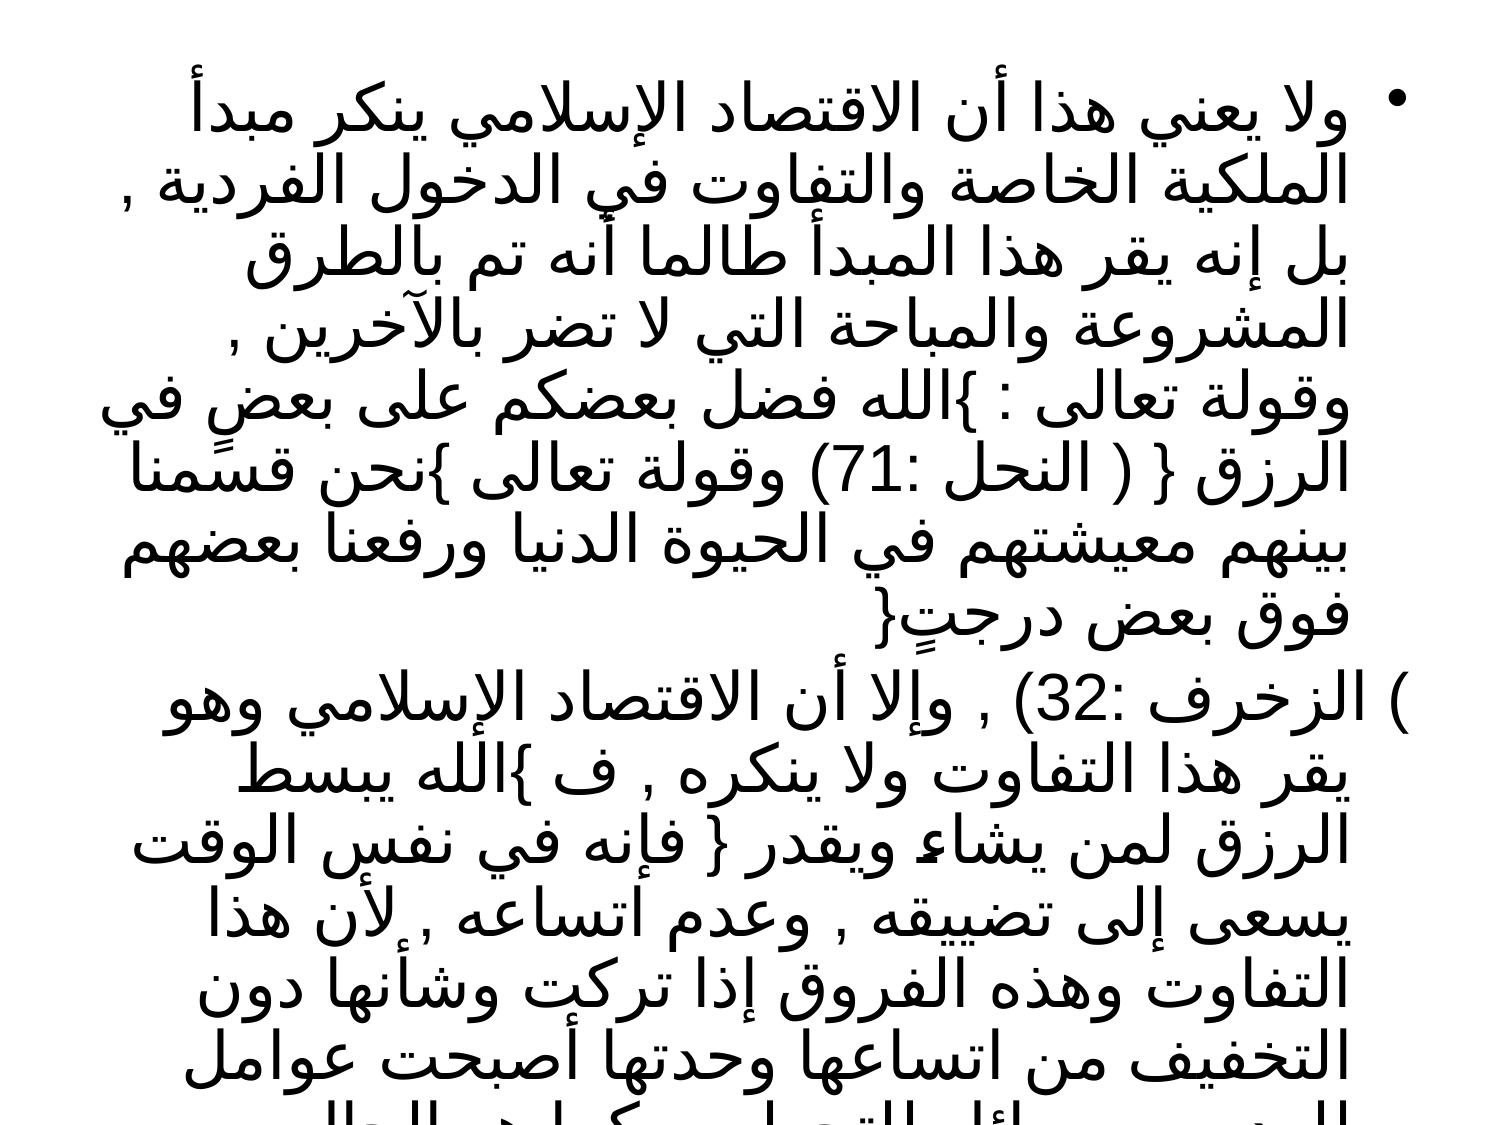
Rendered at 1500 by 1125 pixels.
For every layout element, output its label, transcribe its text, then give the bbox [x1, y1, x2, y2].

list ولا يعني هذا أن الاقتصاد الإسلامي ينكر مبدأ الملكية الخاصة والتفاوت في الدخول الفردية , بل إنه يقر هذا المبدأ طالما أنه تم بالطرق المشروعة والمباحة التي لا تضر بالآخرين , وقولة تعالى : }الله فضل بعضكم على بعضٍ في الرزق { ( النحل :71) وقولة تعالى }نحن قسمنا بينهم معيشتهم في الحيوة الدنيا ورفعنا بعضهم فوق بعض درجتٍ{ ) الزخرف :32) , وإلا أن الاقتصاد الإسلامي وهو يقر هذا التفاوت ولا ينكره , ف }الله يبسط الرزق لمن يشاء ويقدر { فإنه في نفس الوقت يسعى إلى تضييقه , وعدم اتساعه , لأن هذا التفاوت وهذه الفروق إذا تركت وشأنها دون التخفيف من اتساعها وحدتها أصبحت عوامل للهدم , ووسائل للتحطيم , كما هو الحال المشاهد في الرأس مالية . [74, 66, 1426, 1006]
